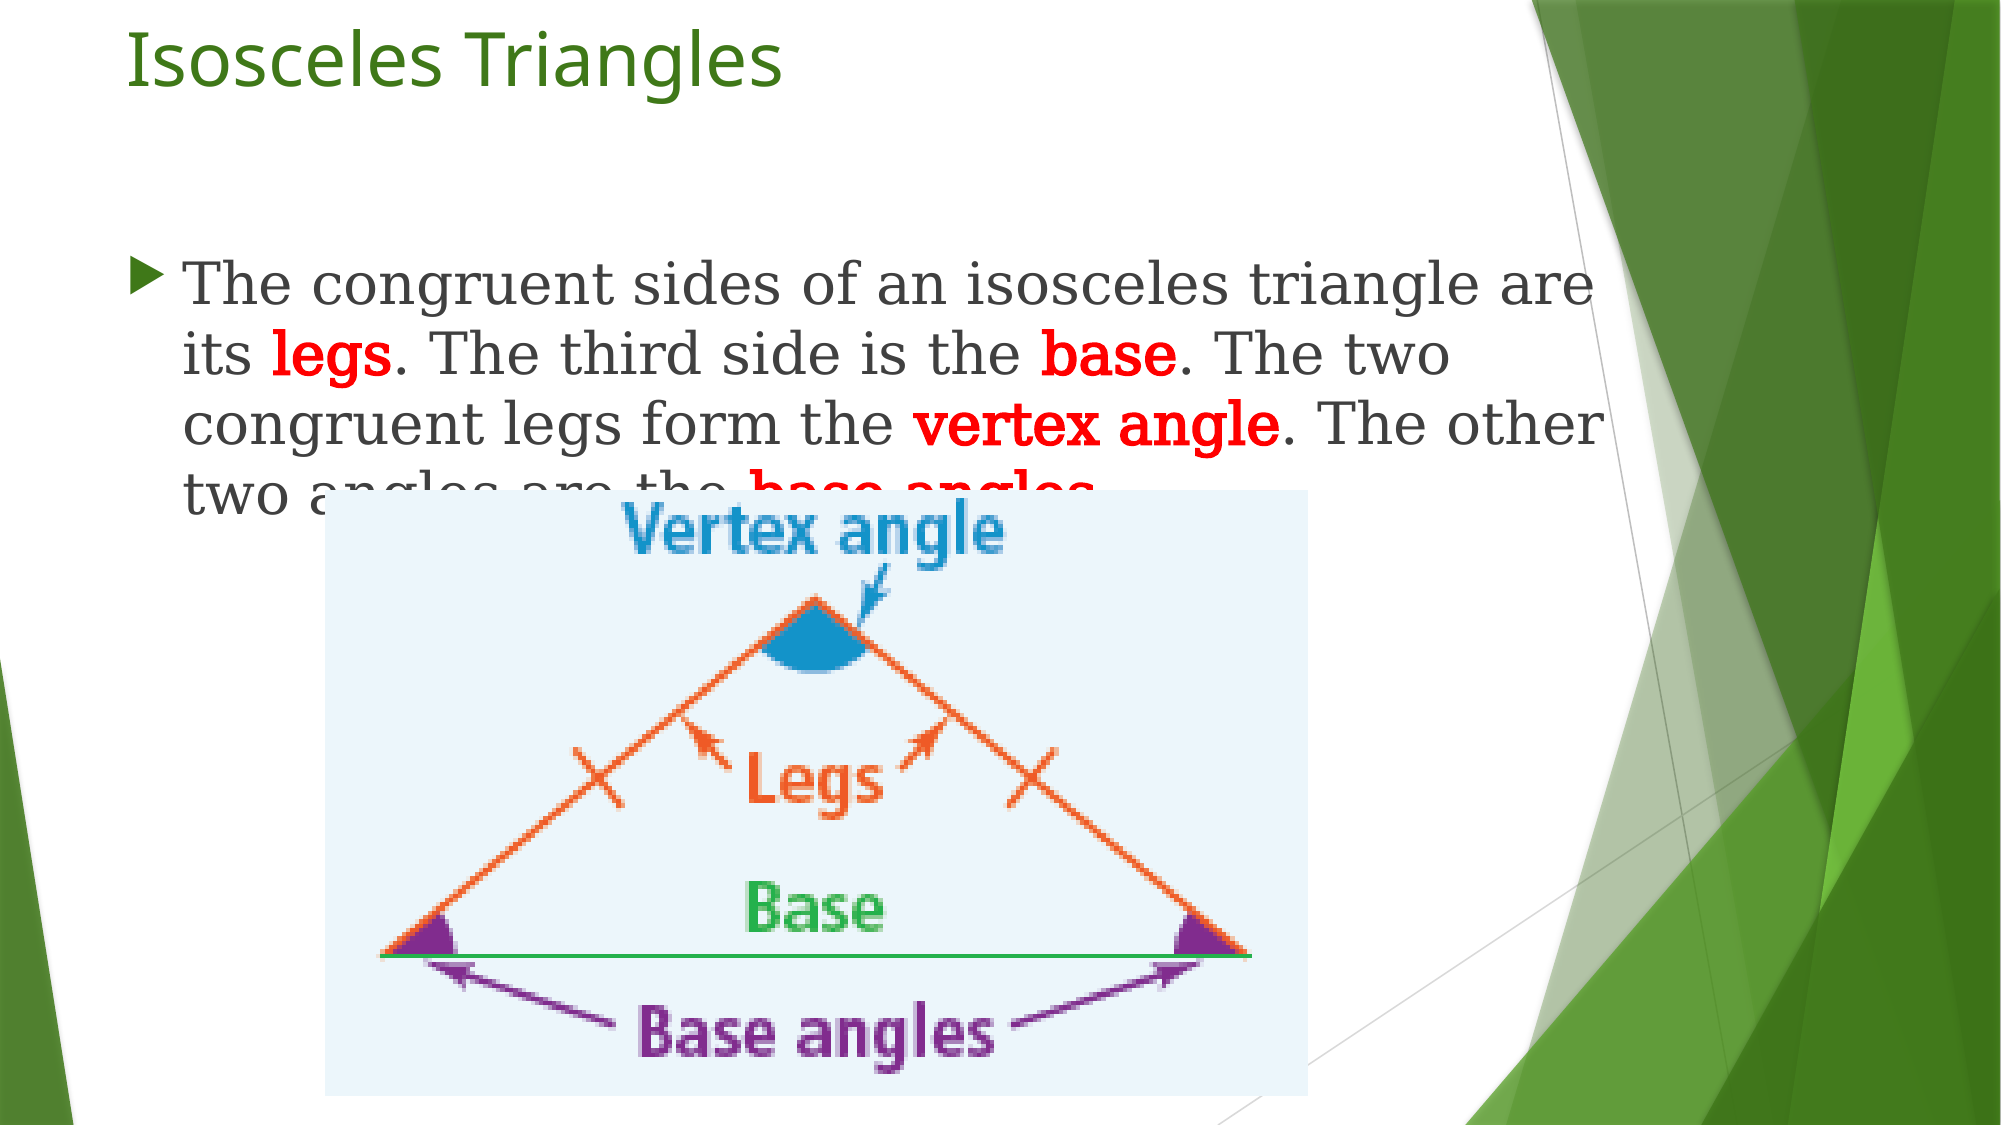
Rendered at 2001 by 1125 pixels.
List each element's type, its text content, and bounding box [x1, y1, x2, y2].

list The congruent sides of an isosceles triangle are its legs. The third side is the base. The two congruent legs form the vertex angle. The other two angles are the base angles. [111, 238, 1648, 548]
picture [324, 490, 1308, 1097]
title Isosceles Triangles [111, 4, 1522, 221]
